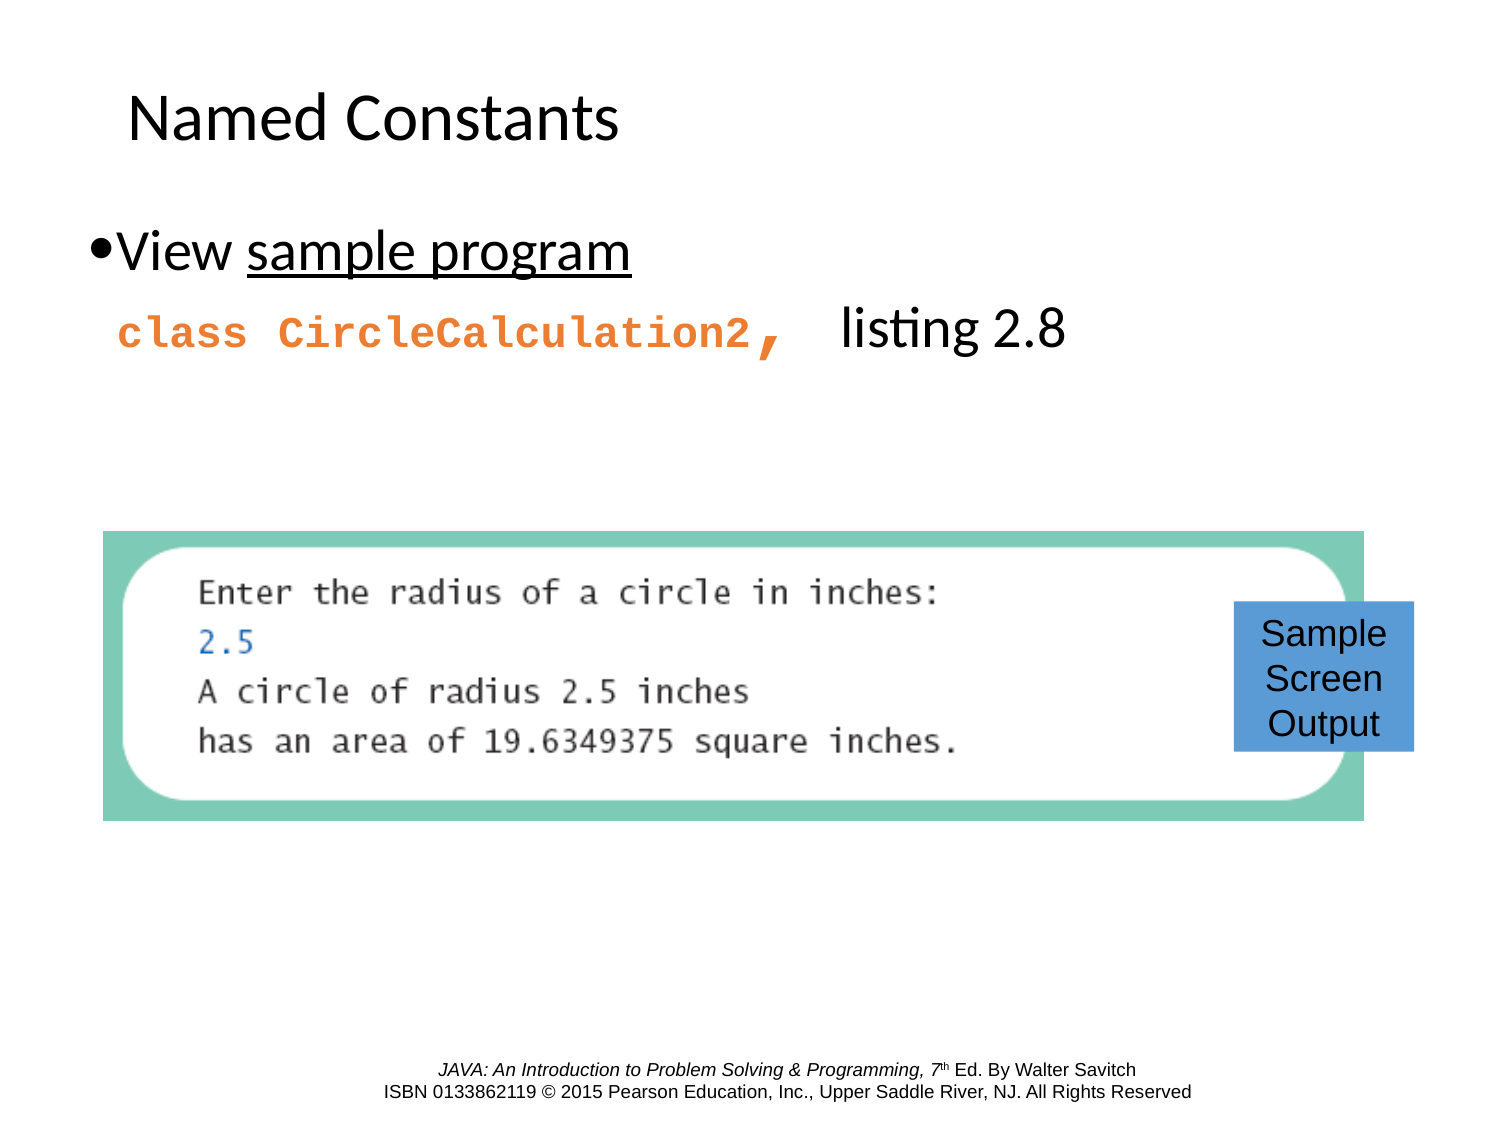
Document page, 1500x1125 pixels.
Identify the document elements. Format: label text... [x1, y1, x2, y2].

picture [102, 531, 1364, 822]
list View sample program class CircleCalculation2, listing 2.8 [73, 212, 1500, 985]
text_box Sample Screen Output [1368, 601, 1415, 752]
title Named Constants [112, 24, 1388, 212]
